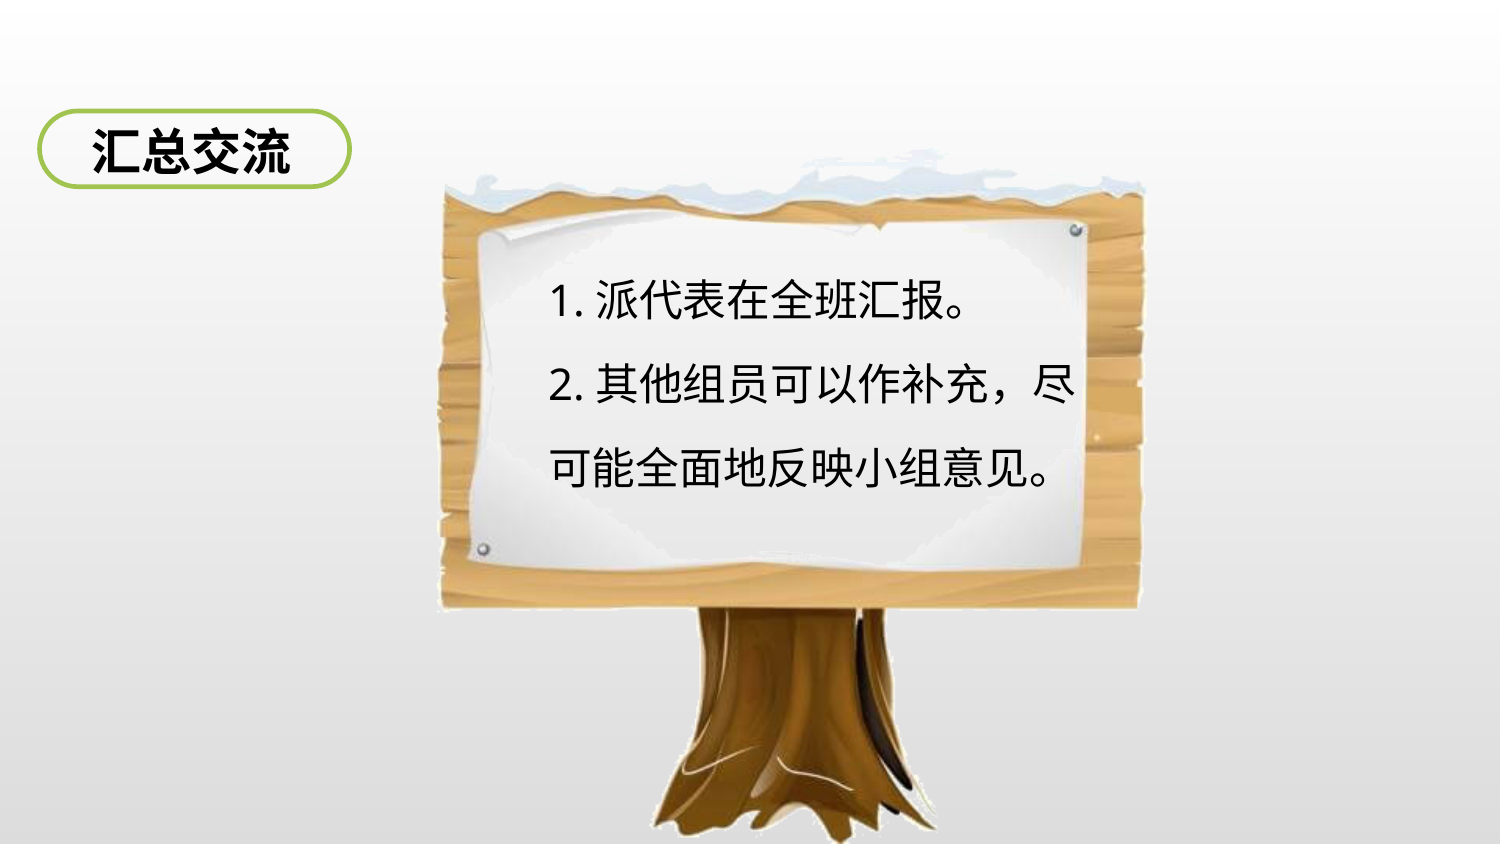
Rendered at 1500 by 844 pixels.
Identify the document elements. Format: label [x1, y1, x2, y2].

text_box [437, 137, 1147, 844]
text_box [38, 109, 351, 188]
